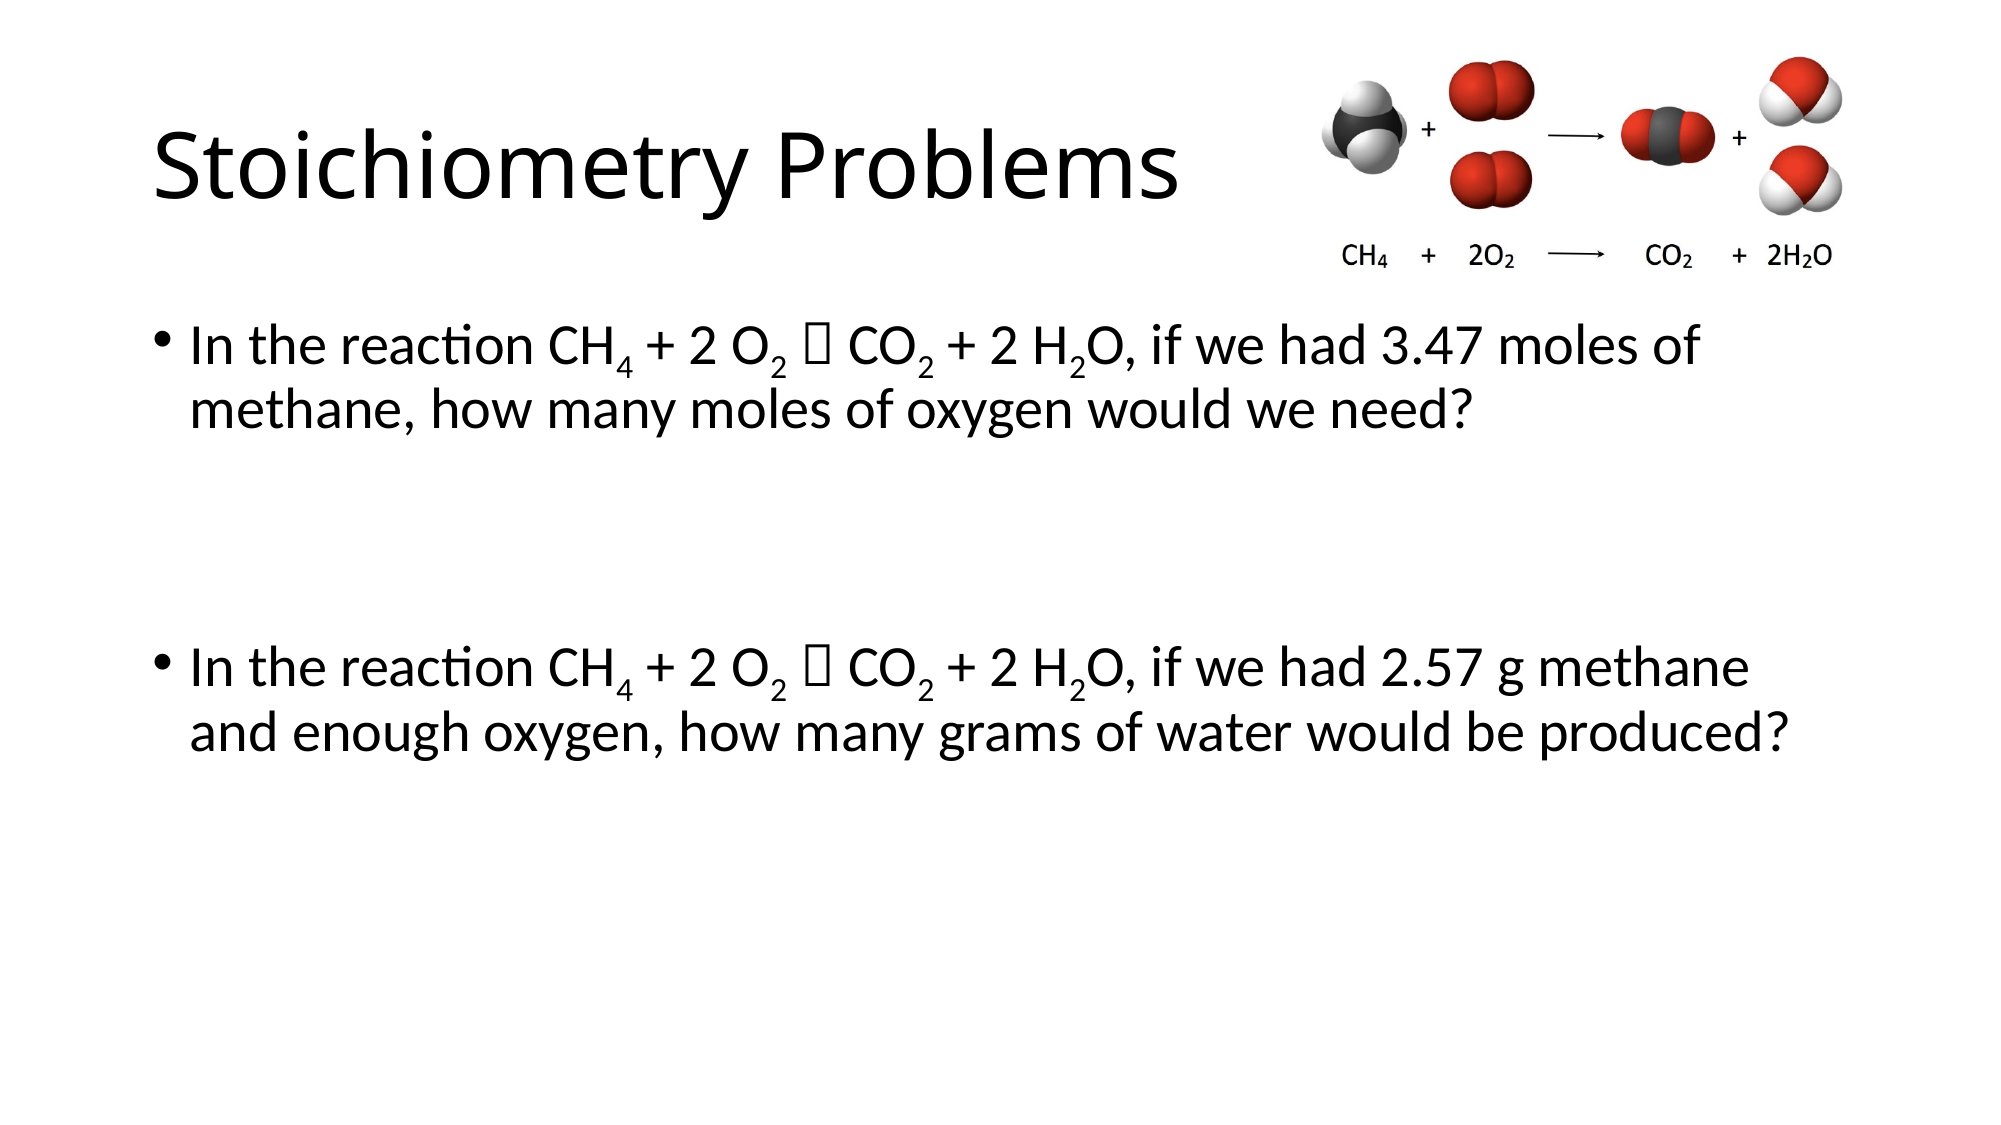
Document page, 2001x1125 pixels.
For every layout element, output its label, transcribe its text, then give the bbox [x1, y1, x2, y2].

picture [1309, 41, 1863, 289]
title Stoichiometry Problems [137, 59, 1309, 278]
list In the reaction CH4 + 2 O2  CO2 + 2 H2O, if we had 3.47 moles of methane, how many moles of oxygen would we need? In the reaction CH4 + 2 O2  CO2 + 2 H2O, if we had 2.57 g methane and enough oxygen, how many grams of water would be produced? [137, 299, 1863, 1014]
